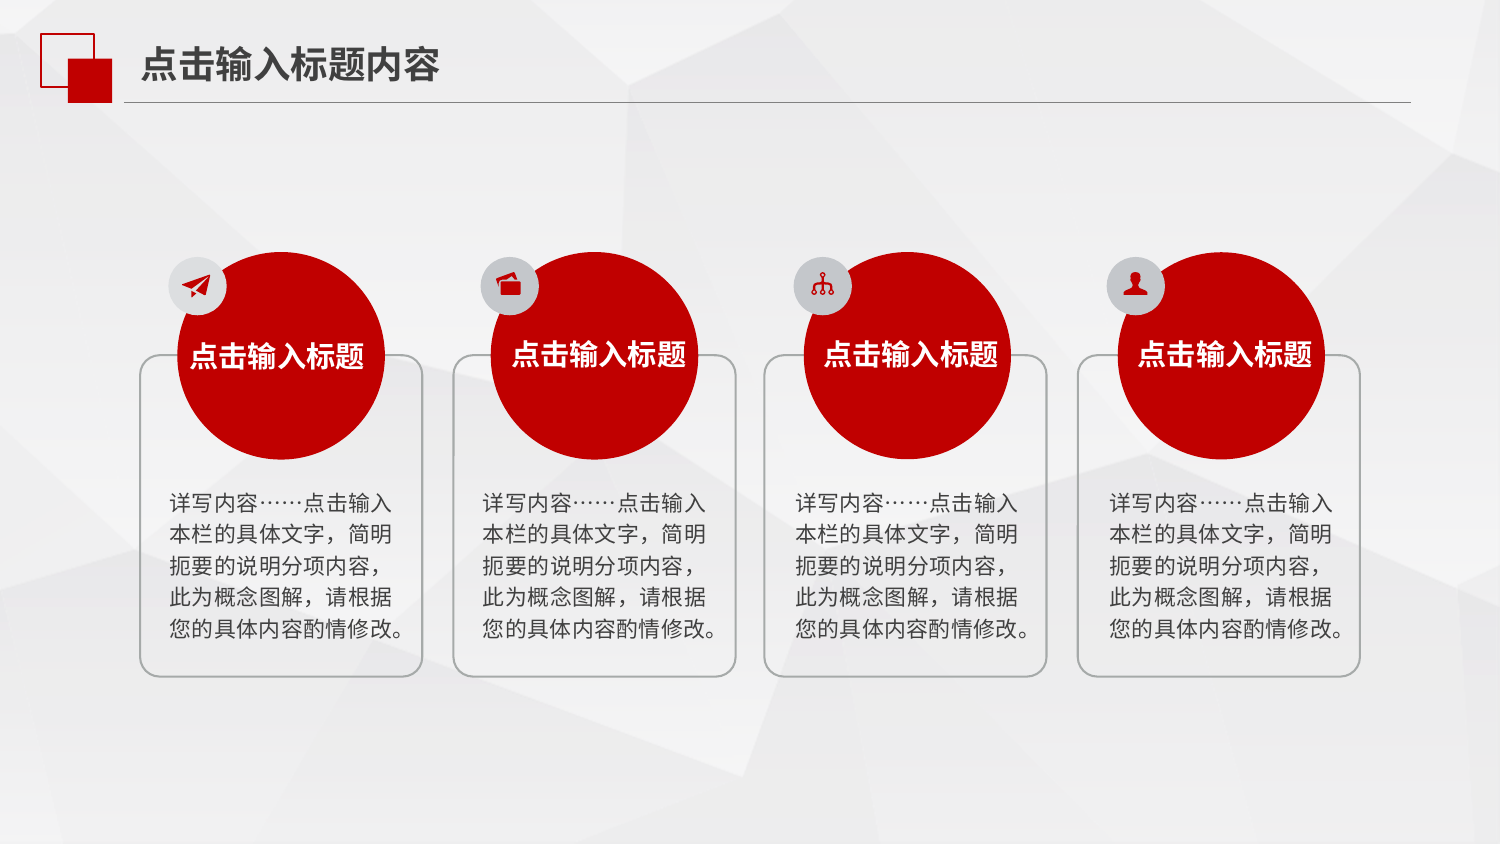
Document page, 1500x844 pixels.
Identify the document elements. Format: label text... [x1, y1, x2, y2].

text_box [140, 355, 423, 677]
text_box 详写内容……点击输入本栏的具体文字，简明扼要的说明分项内容，此为概念图解，请根据您的具体内容酌情修改。 [482, 493, 707, 633]
text_box 详写内容……点击输入本栏的具体文字，简明扼要的说明分项内容，此为概念图解，请根据您的具体内容酌情修改。 [1109, 493, 1333, 633]
text_box [803, 252, 1005, 460]
text_box [183, 392, 379, 460]
picture [0, 0, 1500, 844]
text_box [793, 256, 852, 316]
text_box [453, 355, 736, 677]
text_box 点击输入标题 [1128, 320, 1323, 392]
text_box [480, 256, 540, 316]
text_box 点击输入标题 [813, 320, 1009, 392]
text_box [542, 252, 692, 320]
text_box 点击输入标题内容 [140, 32, 491, 95]
text_box [230, 252, 379, 320]
text_box [1170, 252, 1319, 320]
text_box [1077, 355, 1360, 677]
text_box [490, 324, 692, 460]
text_box 点击输入标题 [172, 320, 382, 392]
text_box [1106, 256, 1166, 316]
text_box 点击输入标题 [501, 320, 696, 392]
text_box [764, 355, 1047, 677]
text_box 详写内容……点击输入本栏的具体文字，简明扼要的说明分项内容，此为概念图解，请根据您的具体内容酌情修改。 [795, 493, 1019, 633]
text_box [1117, 324, 1319, 460]
text_box 详写内容……点击输入本栏的具体文字，简明扼要的说明分项内容，此为概念图解，请根据您的具体内容酌情修改。 [154, 493, 408, 633]
text_box [811, 272, 835, 295]
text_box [168, 256, 227, 316]
